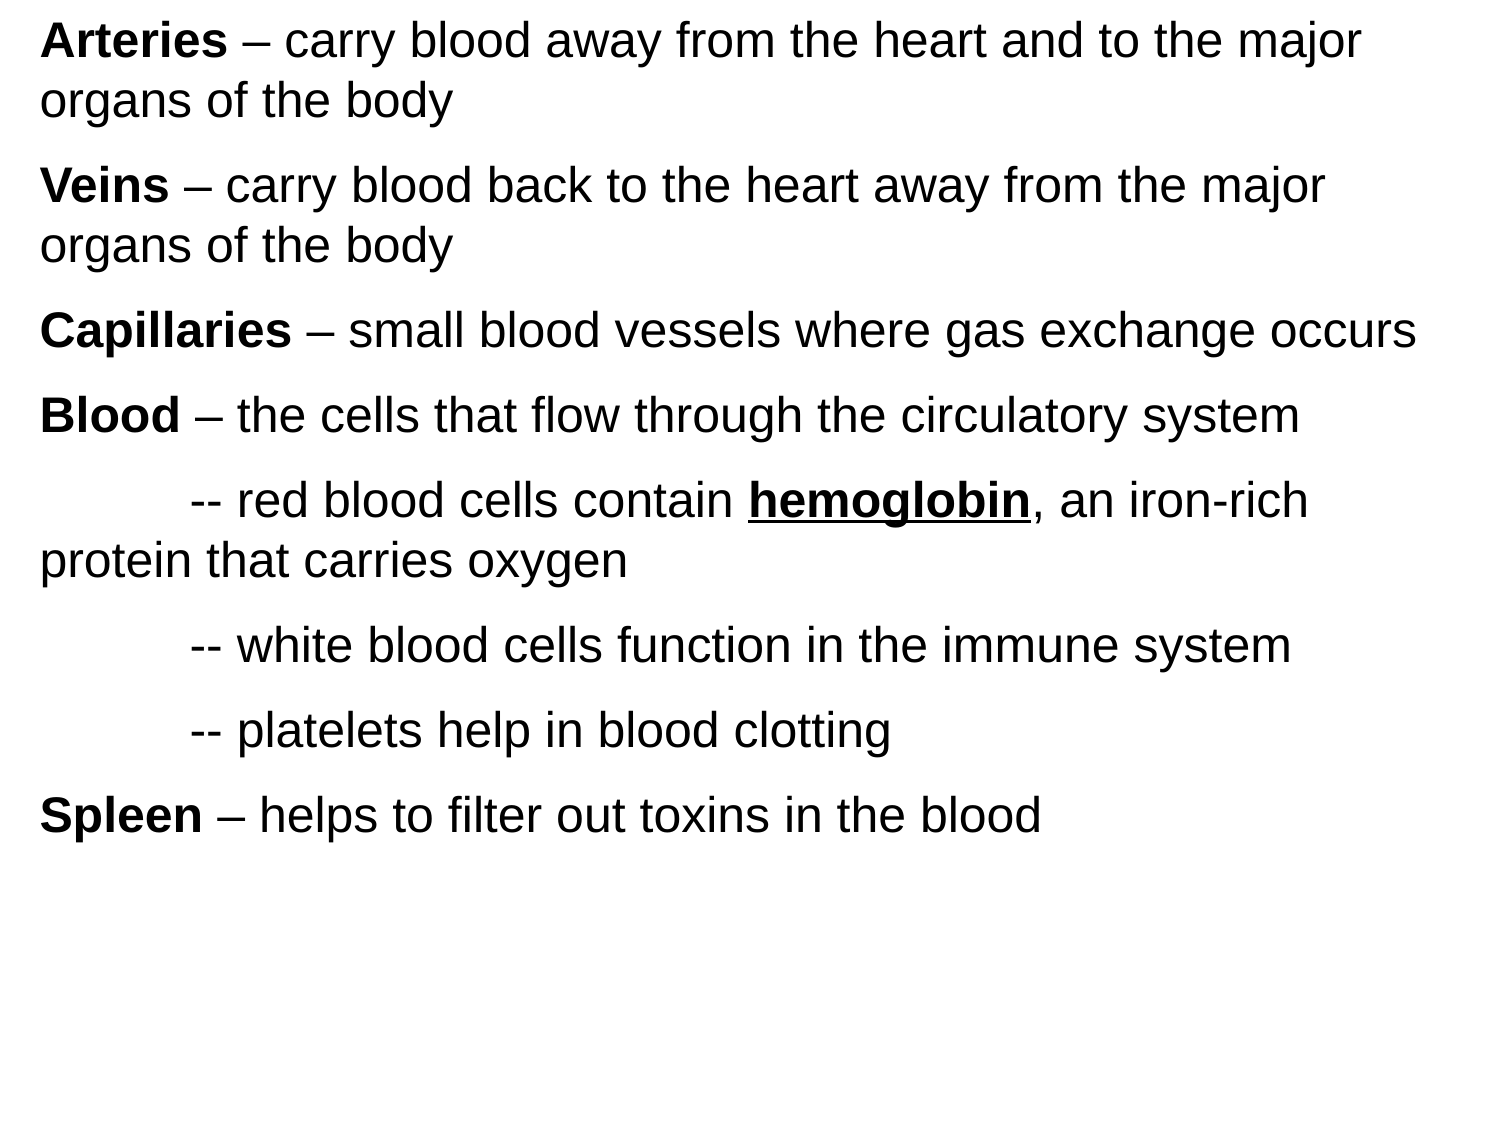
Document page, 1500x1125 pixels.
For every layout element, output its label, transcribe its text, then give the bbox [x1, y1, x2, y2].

text_box Arteries – carry blood away from the heart and to the major organs of the body Veins – carry blood back to the heart away from the major organs of the body Capillaries – small blood vessels where gas exchange occurs Blood – the cells that flow through the circulatory system -- red blood cells contain hemoglobin, an iron-rich protein that carries oxygen -- white blood cells function in the immune system -- platelets help in blood clotting Spleen – helps to filter out toxins in the blood [24, 0, 1450, 850]
